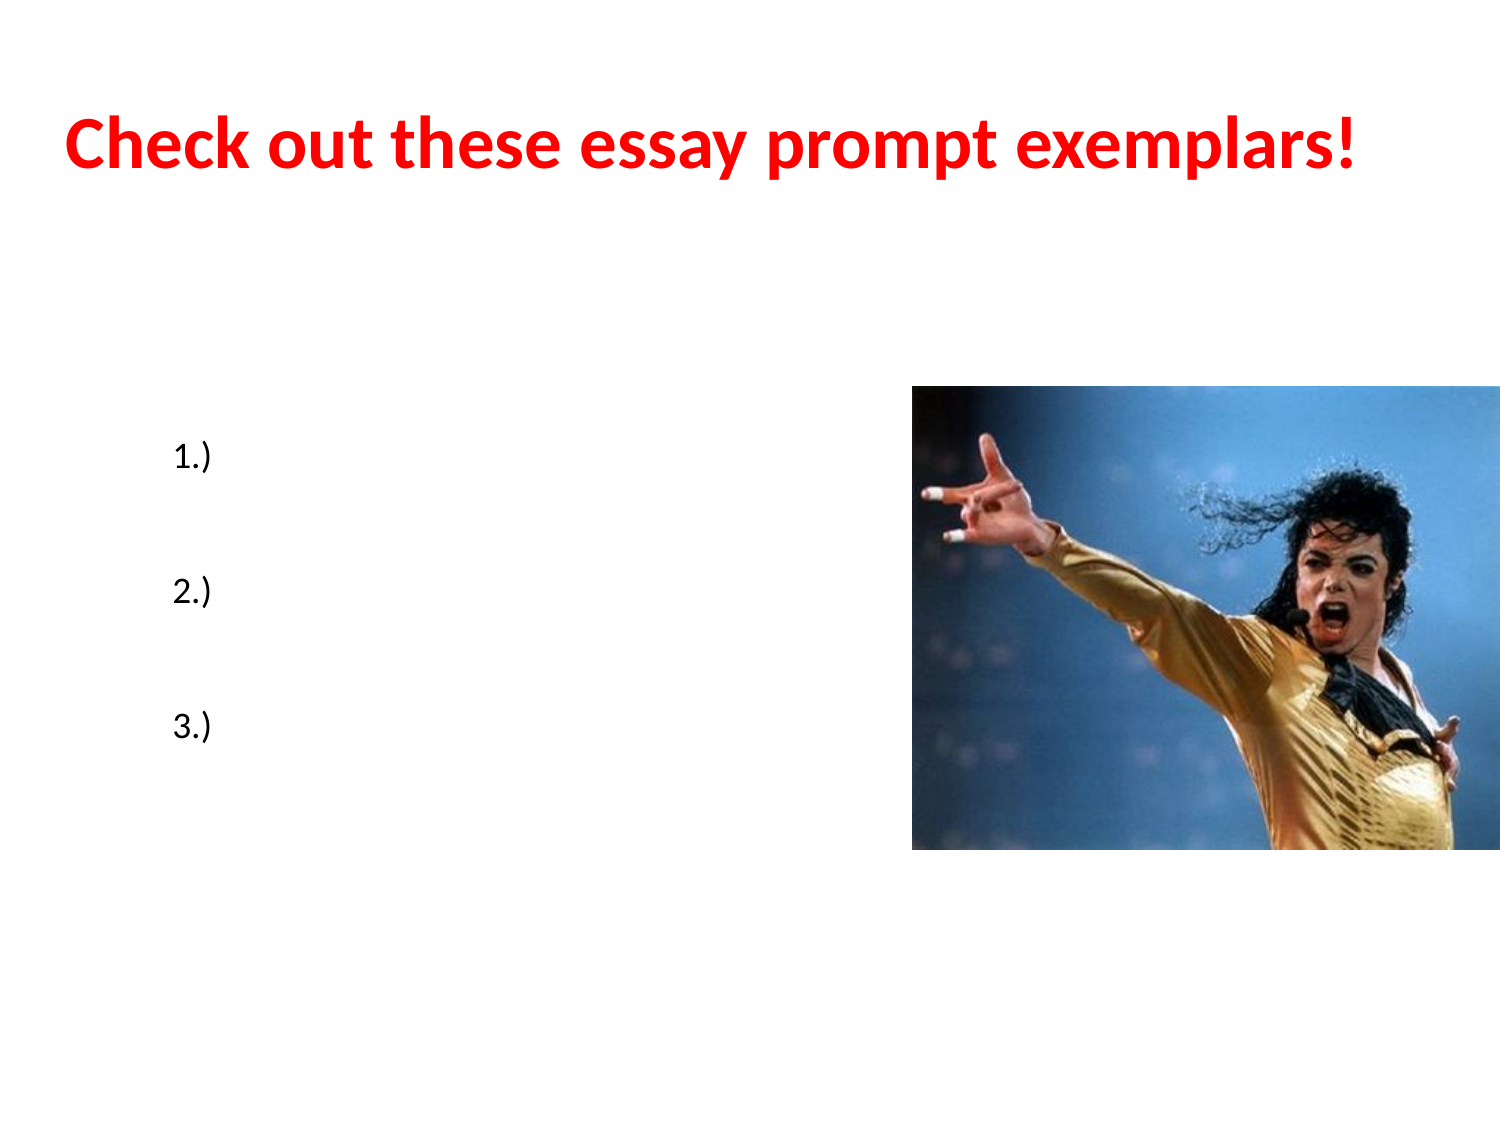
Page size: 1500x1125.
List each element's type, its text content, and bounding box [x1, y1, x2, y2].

picture [912, 385, 1500, 851]
text_box Check out these essay prompt exemplars! [50, 86, 1438, 192]
text_box 1.) 2.) 3.) [157, 423, 837, 799]
